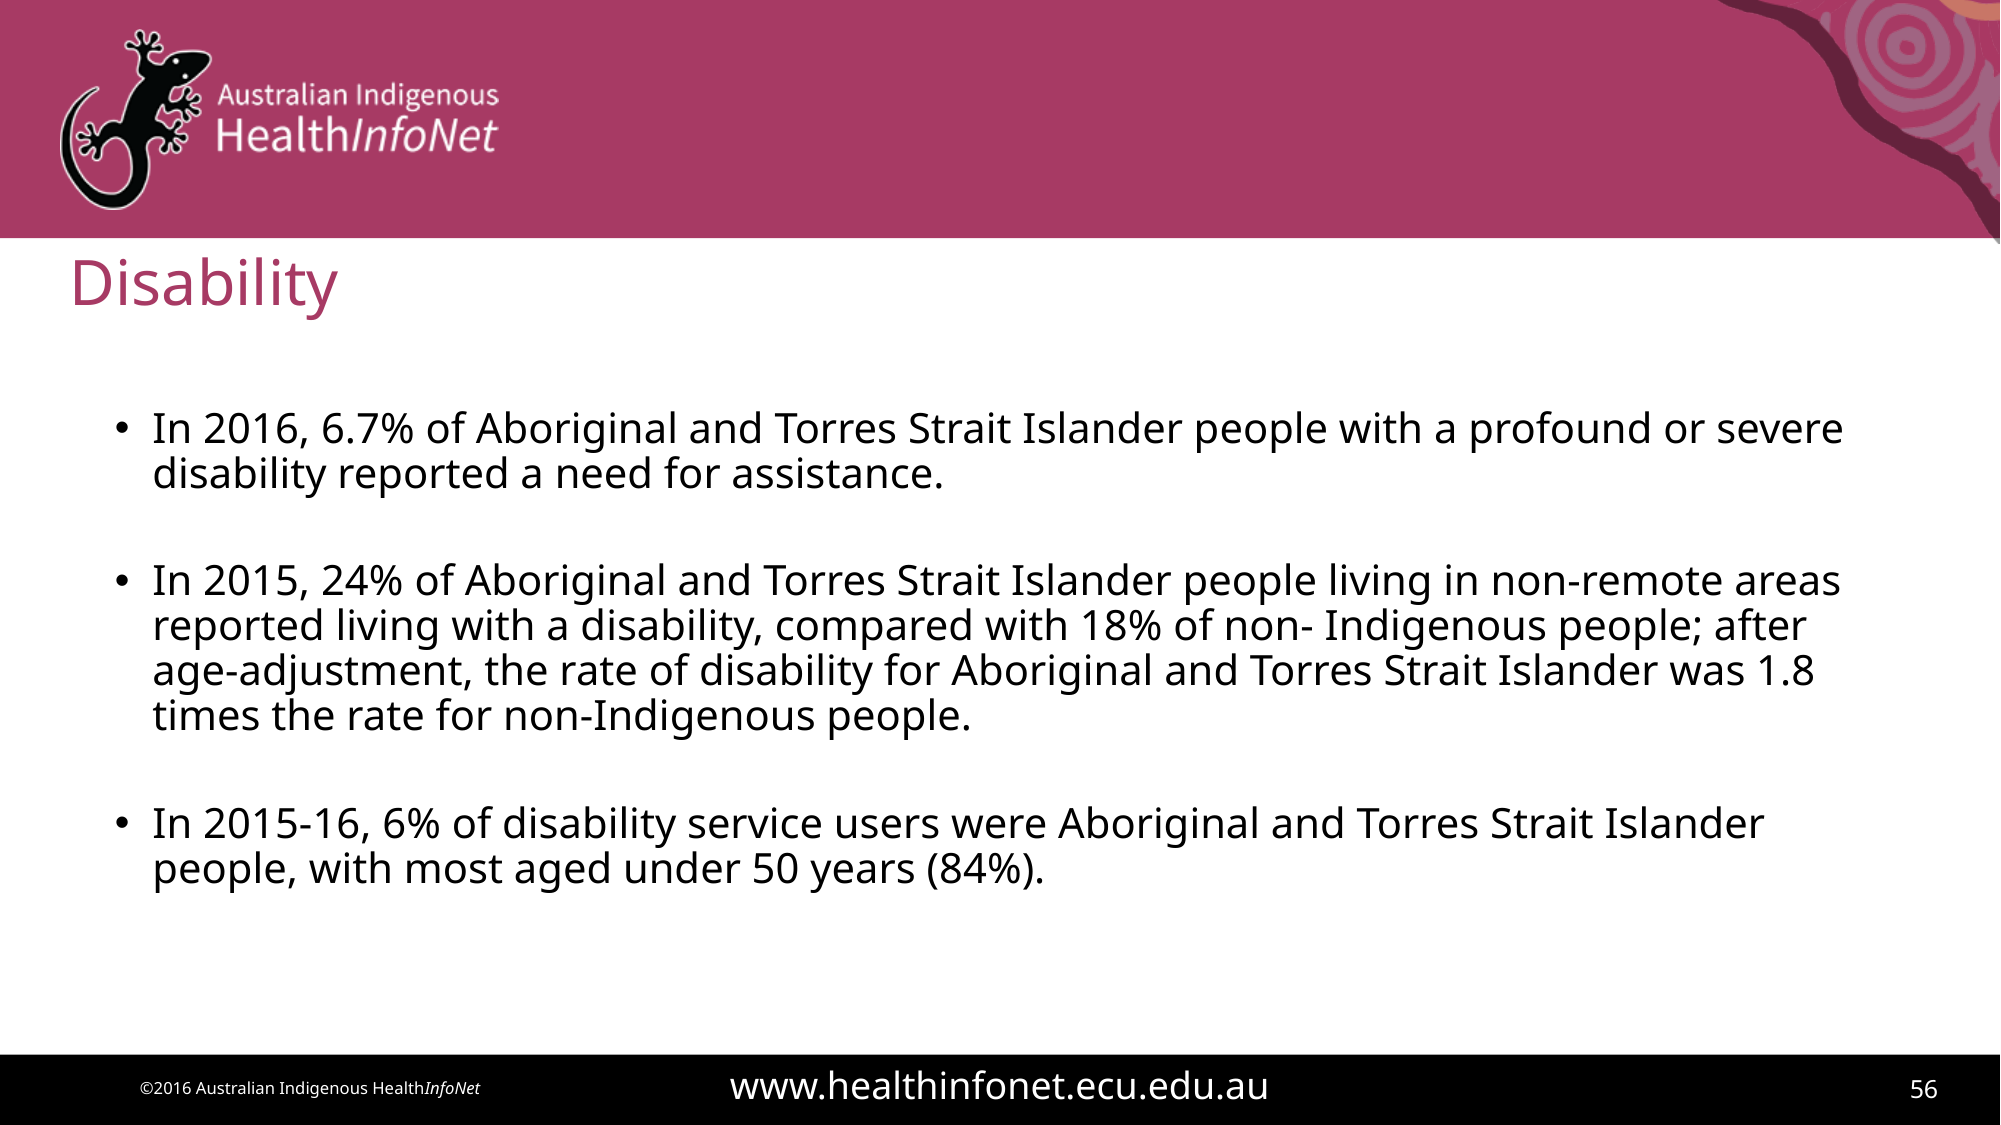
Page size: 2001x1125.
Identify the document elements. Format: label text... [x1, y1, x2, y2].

picture [1673, 0, 2000, 279]
list In 2016, 6.7% of Aboriginal and Torres Strait Islander people with a profound or severe disability reported a need for assistance. In 2015, 24% of Aboriginal and Torres Strait Islander people living in non-remote areas reported living with a disability, compared with 18% of non- Indigenous people; after age-adjustment, the rate of disability for Aboriginal and Torres Strait Islander was 1.8 times the rate for non-Indigenous people. In 2015-16, 6% of disability service users were Aboriginal and Torres Strait Islander people, with most aged under 50 years (84%). [99, 399, 1900, 1050]
title Disability [55, 243, 1945, 327]
picture [60, 29, 499, 210]
